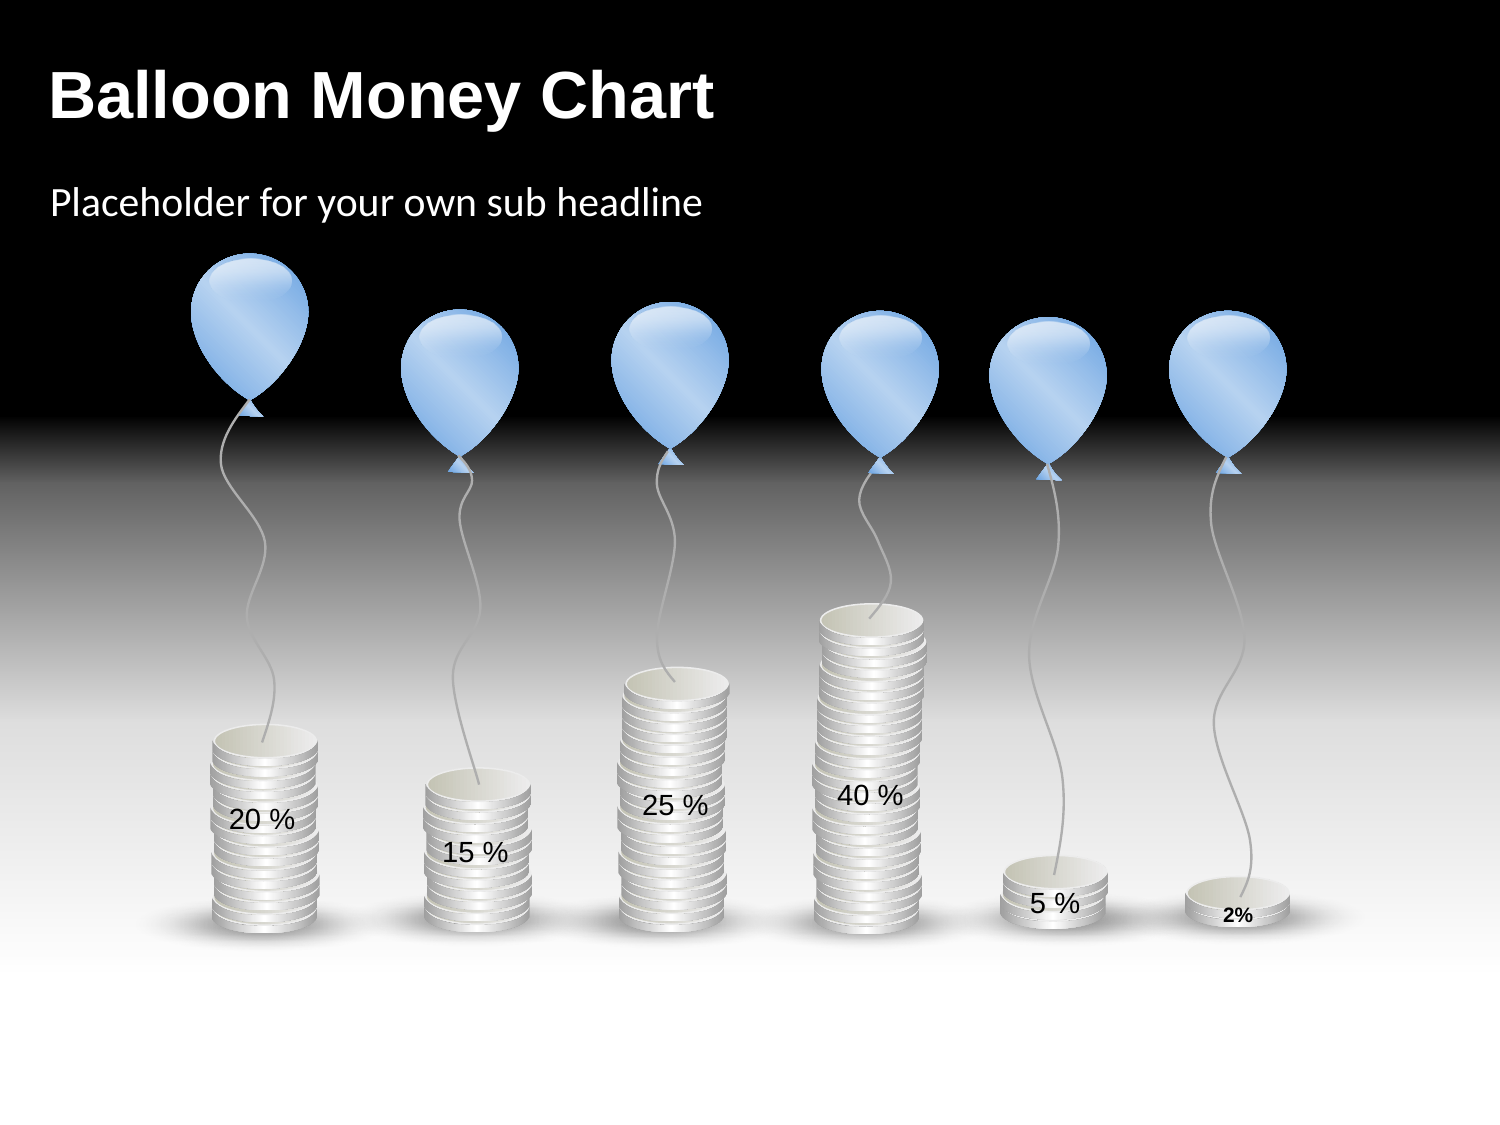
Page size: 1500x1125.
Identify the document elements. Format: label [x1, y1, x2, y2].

text_box [400, 309, 519, 473]
text_box [989, 316, 1107, 481]
text_box [616, 797, 723, 802]
text_box [212, 775, 319, 780]
text_box [816, 754, 923, 758]
text_box [209, 799, 316, 803]
text_box [616, 785, 723, 791]
text_box [813, 933, 920, 937]
text_box [813, 876, 920, 882]
text_box [1168, 310, 1287, 474]
text_box [611, 301, 729, 465]
text_box [816, 899, 922, 904]
text_box [812, 831, 919, 837]
text_box [621, 731, 728, 735]
text_box [621, 909, 727, 913]
text_box [619, 805, 726, 813]
text_box [209, 784, 316, 792]
text_box [422, 842, 529, 846]
text_box [814, 763, 921, 770]
text_box [619, 818, 726, 823]
text_box [212, 724, 319, 769]
text_box [814, 806, 921, 814]
text_box [818, 603, 925, 649]
text_box [190, 253, 309, 417]
text_box [818, 654, 925, 659]
text_box [618, 918, 725, 925]
text_box [621, 741, 728, 746]
text_box [811, 800, 918, 804]
text_box [618, 931, 725, 936]
text_box [425, 847, 533, 858]
text_box [821, 676, 928, 681]
text_box [999, 916, 1106, 923]
text_box [423, 875, 530, 880]
text_box [1184, 876, 1291, 921]
text_box [812, 843, 919, 848]
text_box [814, 776, 921, 781]
text_box [212, 808, 319, 814]
text_box [423, 931, 530, 936]
text_box [1002, 855, 1109, 900]
text_box [813, 922, 920, 927]
text_box [821, 662, 928, 670]
text_box [426, 908, 533, 913]
text_box [213, 850, 320, 859]
text_box [210, 831, 317, 836]
text_box [211, 887, 318, 892]
text_box [210, 842, 317, 847]
text_box [621, 895, 727, 902]
picture [131, 889, 1368, 952]
text_box [821, 310, 939, 474]
text_box [425, 864, 533, 868]
text_box [814, 820, 921, 825]
text_box [815, 865, 922, 870]
text_box [621, 752, 728, 756]
text_box [426, 896, 533, 902]
text_box [213, 909, 320, 914]
text_box [425, 818, 532, 823]
text_box [811, 787, 918, 793]
text_box [623, 667, 730, 712]
text_box [1002, 906, 1109, 911]
text_box [425, 767, 532, 813]
text_box [816, 720, 923, 726]
text_box [422, 827, 529, 835]
text_box [0, 0, 1500, 976]
text_box [213, 898, 320, 903]
text_box [211, 921, 318, 926]
text_box [617, 828, 724, 835]
text_box [423, 917, 530, 925]
text_box [620, 864, 727, 868]
text_box [619, 762, 726, 768]
text_box [620, 850, 727, 858]
text_box [618, 887, 725, 891]
text_box [211, 876, 318, 881]
text_box [618, 875, 725, 880]
text_box [818, 686, 925, 693]
text_box [211, 933, 318, 937]
text_box [621, 719, 728, 724]
text_box [815, 853, 922, 860]
